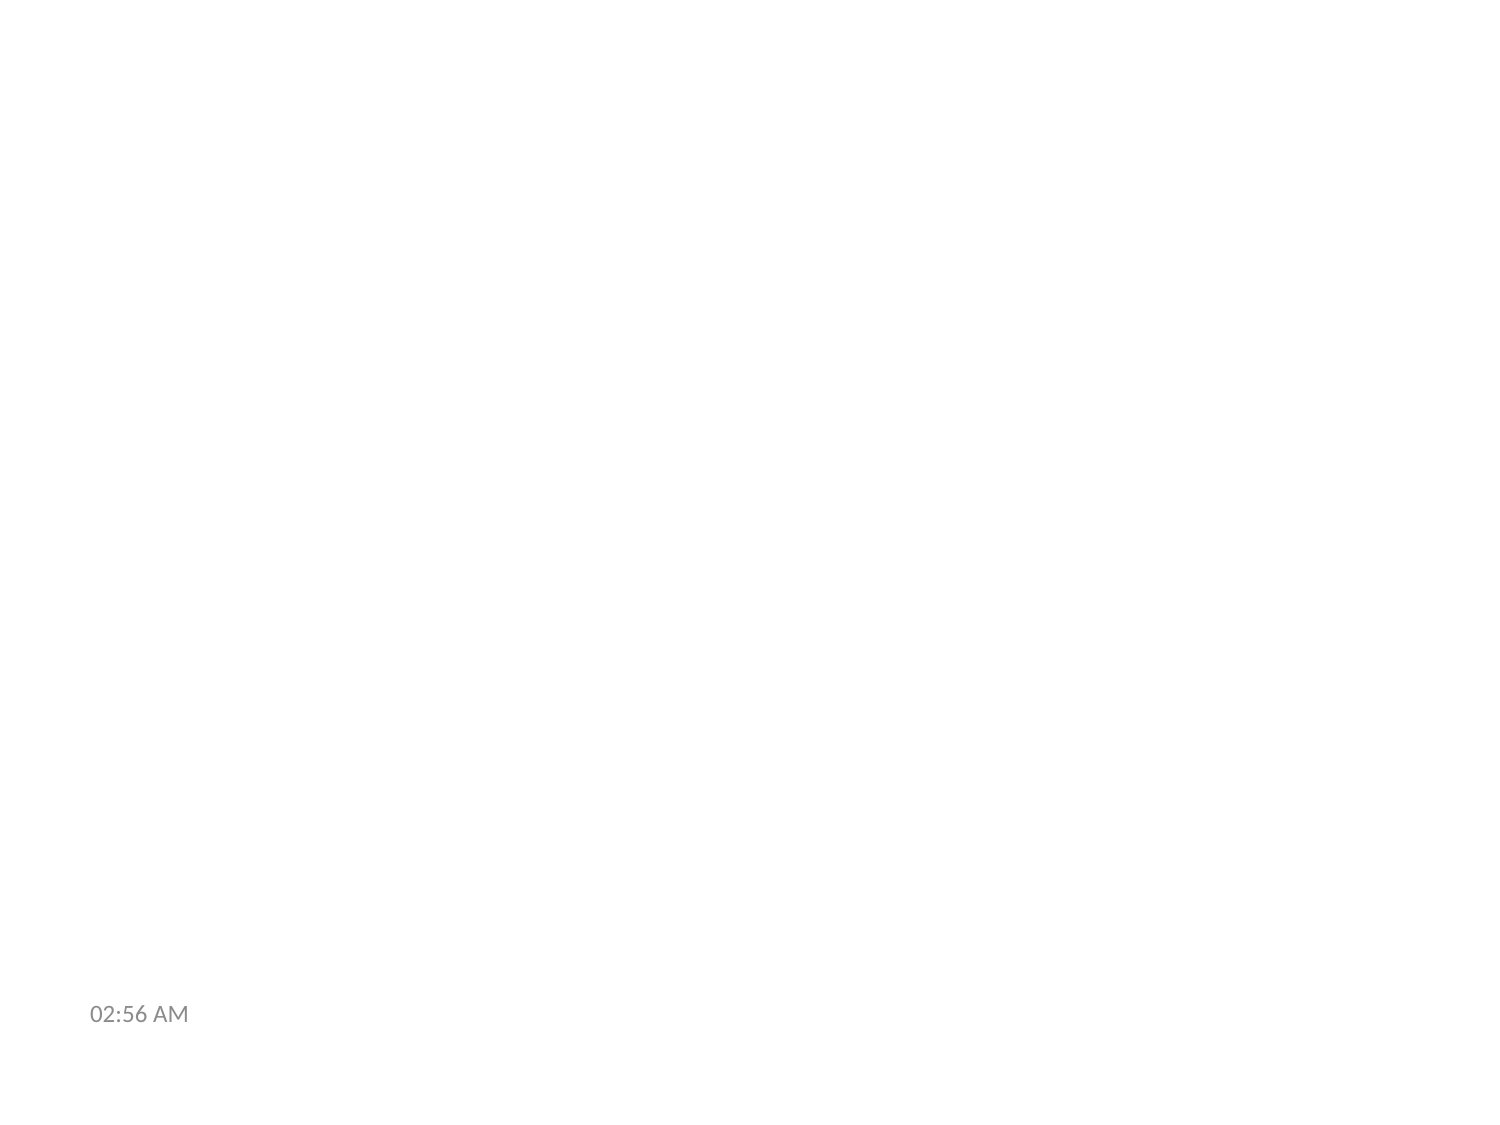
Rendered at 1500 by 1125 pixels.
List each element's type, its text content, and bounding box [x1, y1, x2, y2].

text_box 3:35 PM [75, 982, 425, 1043]
